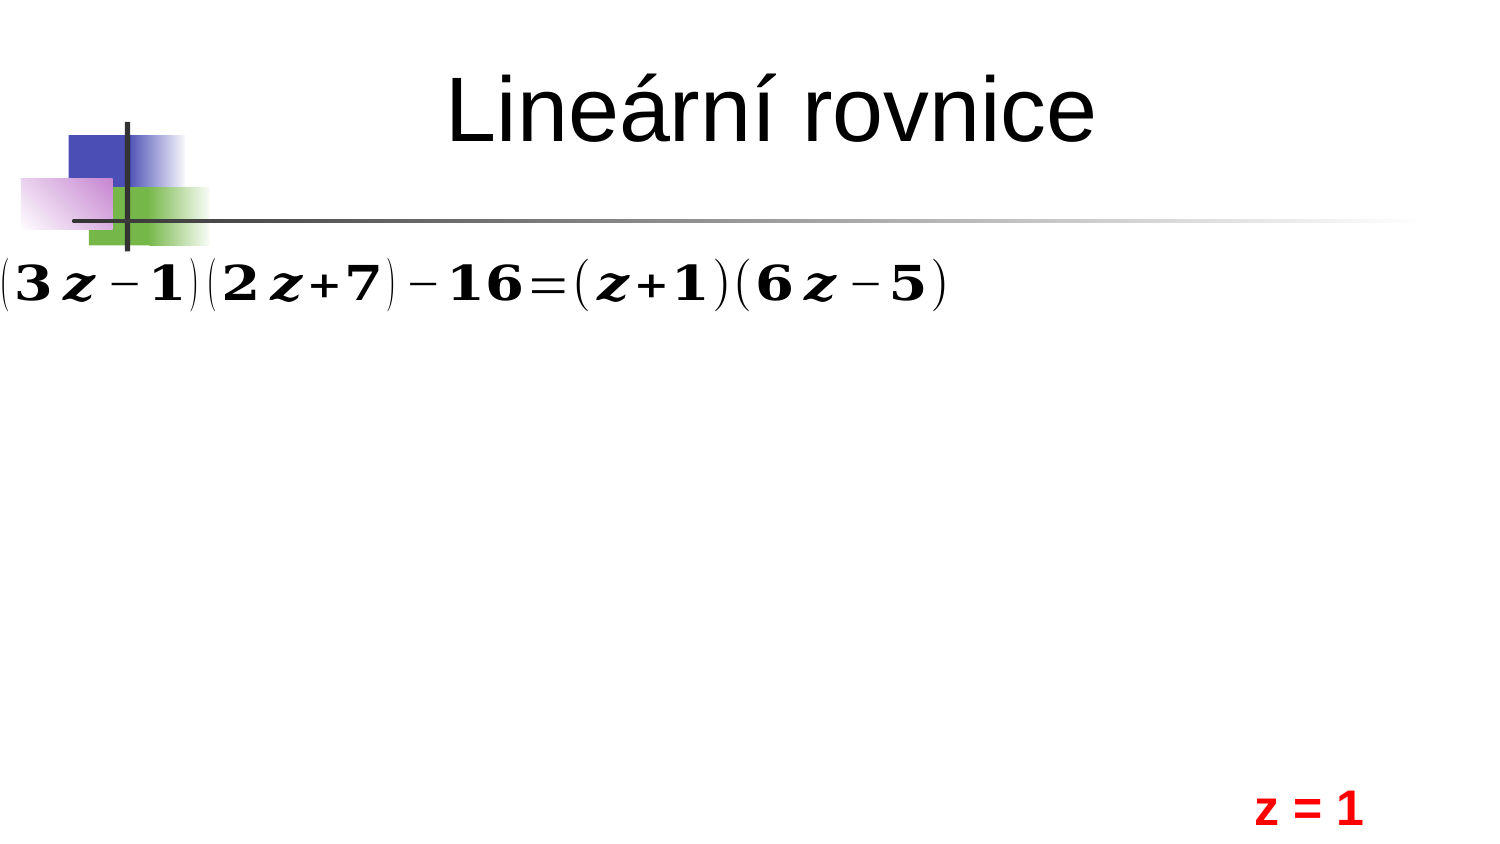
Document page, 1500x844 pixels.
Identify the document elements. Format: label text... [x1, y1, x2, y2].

text_box z = 1 [1240, 767, 1500, 844]
text_box Lineární rovnice [430, 65, 1270, 145]
